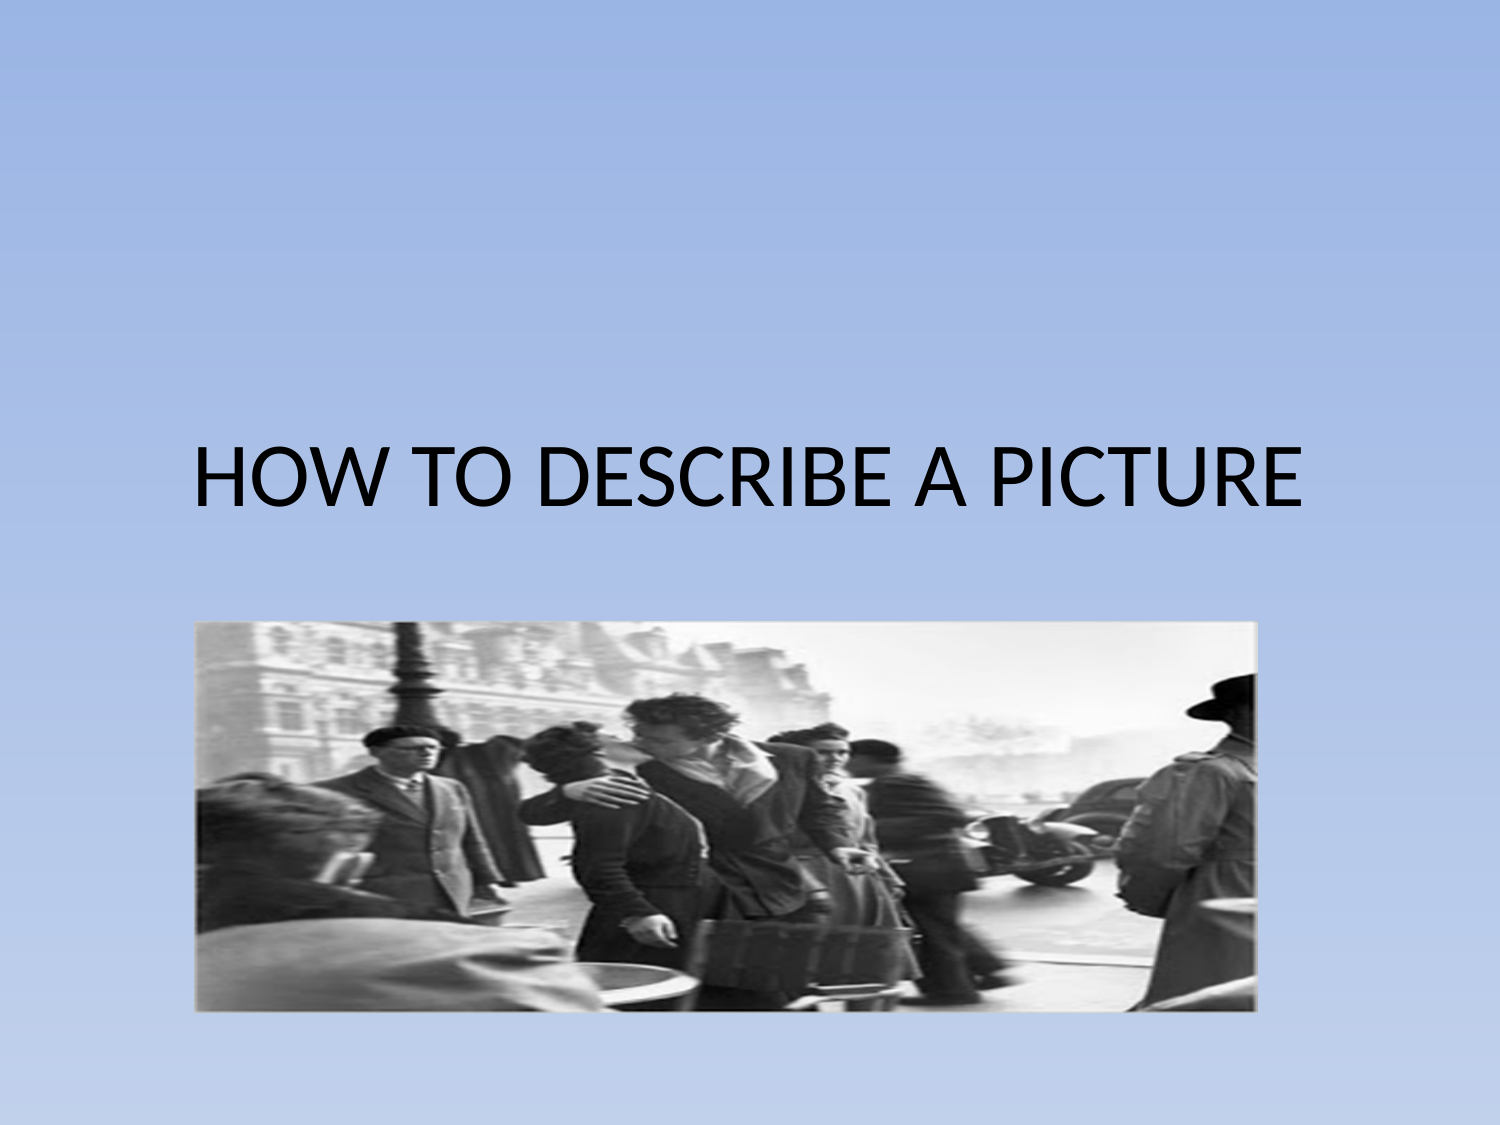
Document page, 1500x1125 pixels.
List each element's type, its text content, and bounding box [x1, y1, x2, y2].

picture [194, 621, 1259, 1013]
title HOW TO DESCRIBE A PICTURE [112, 349, 1388, 591]
